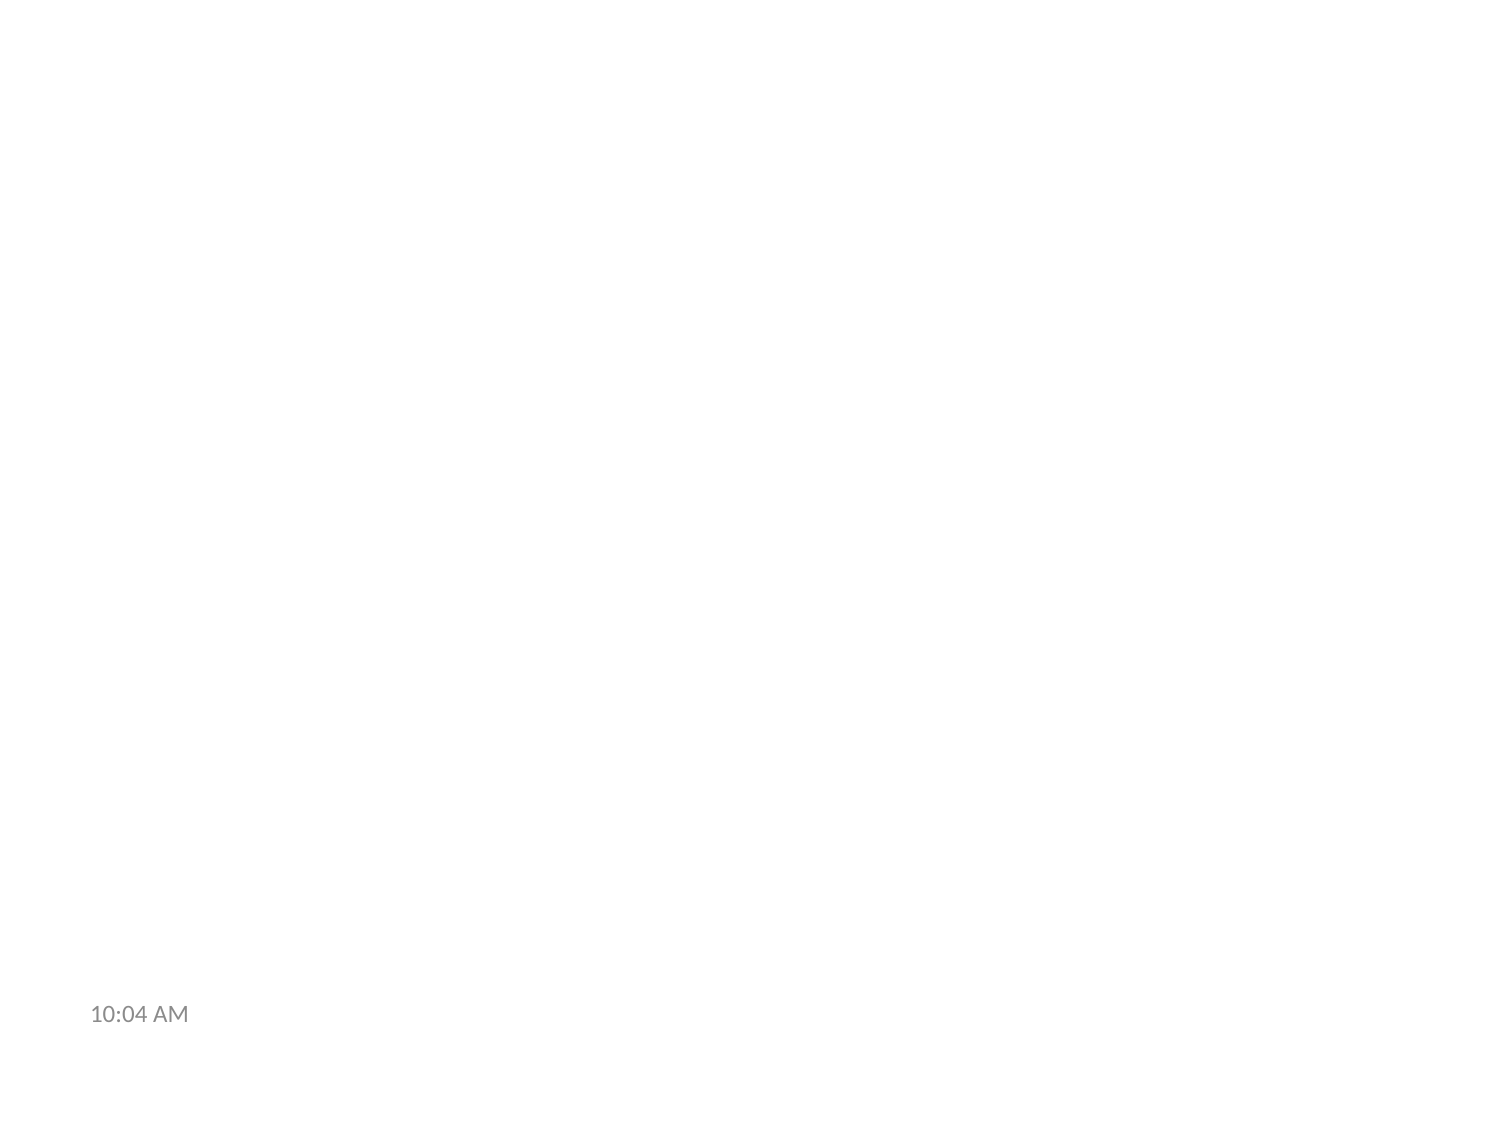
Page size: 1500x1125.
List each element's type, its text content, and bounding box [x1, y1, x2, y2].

text_box 3:35 PM [75, 982, 425, 1043]
